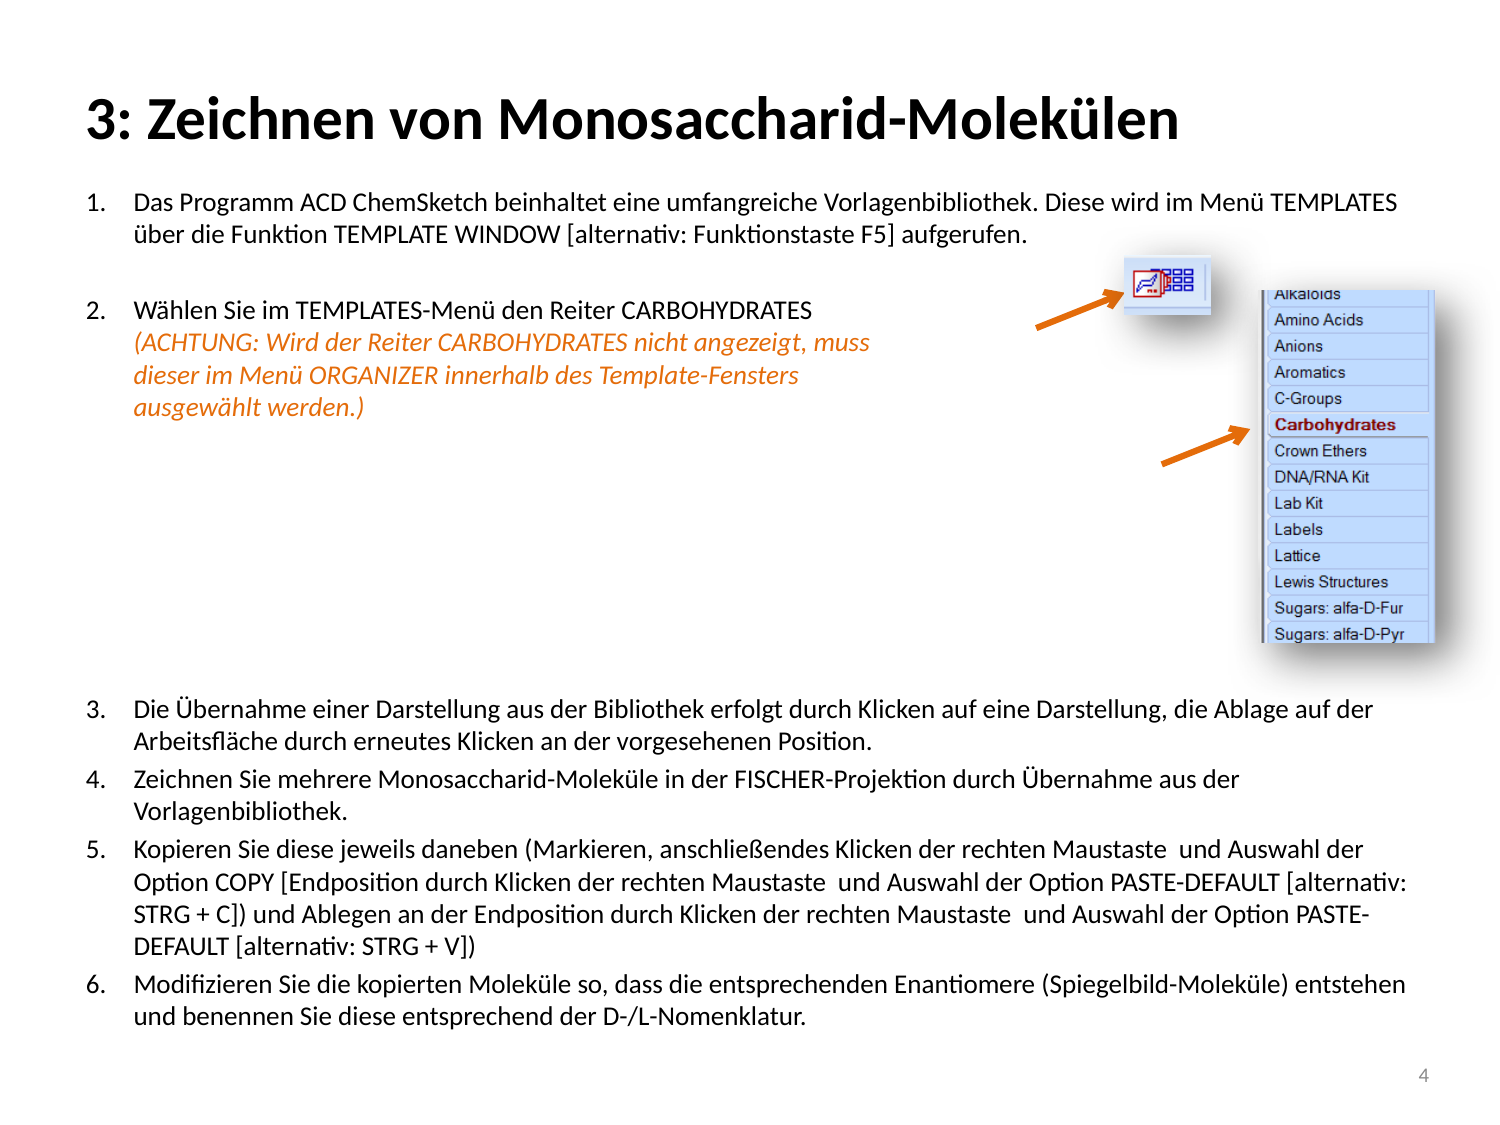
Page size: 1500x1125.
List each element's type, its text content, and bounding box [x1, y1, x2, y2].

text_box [1161, 428, 1251, 465]
picture [1124, 255, 1211, 315]
list Das Programm ACD ChemSketch beinhaltet eine umfangreiche Vorlagenbibliothek. Diese wird im Menü TEMPLATES über die Funktion TEMPLATE WINDOW [alternativ: Funktionstaste F5] aufgerufen. Wählen Sie im TEMPLATES-Menü den Reiter CARBOHYDRATES (ACHTUNG: Wird der Reiter CARBOHYDRATES nicht angezeigt, muss dieser im Menü ORGANIZER innerhalb des Template-Fensters ausgewählt werden.) Die Übernahme einer Darstellung aus der Bibliothek erfolgt durch Klicken auf eine Darstellung, die Ablage auf der Arbeitsfläche durch erneutes Klicken an der vorgesehenen Position. Zeichnen Sie mehrere Monosaccharid-Moleküle in der FISCHER-Projektion durch Übernahme aus der Vorlagenbibliothek. Kopieren Sie diese jeweils daneben (Markieren, anschließendes Klicken der rechten Maustaste und Auswahl der Option COPY [Endposition durch Klicken der rechten Maustaste und Auswahl der Option PASTE-DEFAULT [alternativ: STRG + C]) und Ablegen an der Endposition durch Klicken der rechten Maustaste und Auswahl der Option PASTE-DEFAULT [alternativ: STRG + V]) Modifizieren Sie die kopierten Moleküle so, dass die entsprechenden Enantiomere (Spiegelbild-Moleküle) entstehen und benennen Sie diese entsprechend der D-/L-Nomenklatur. [70, 177, 1430, 1047]
title 3: Zeichnen von Monosaccharid-Molekülen [70, 70, 1430, 160]
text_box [1035, 292, 1125, 329]
picture [1250, 290, 1436, 643]
slide_number 4 [1311, 1051, 1430, 1087]
